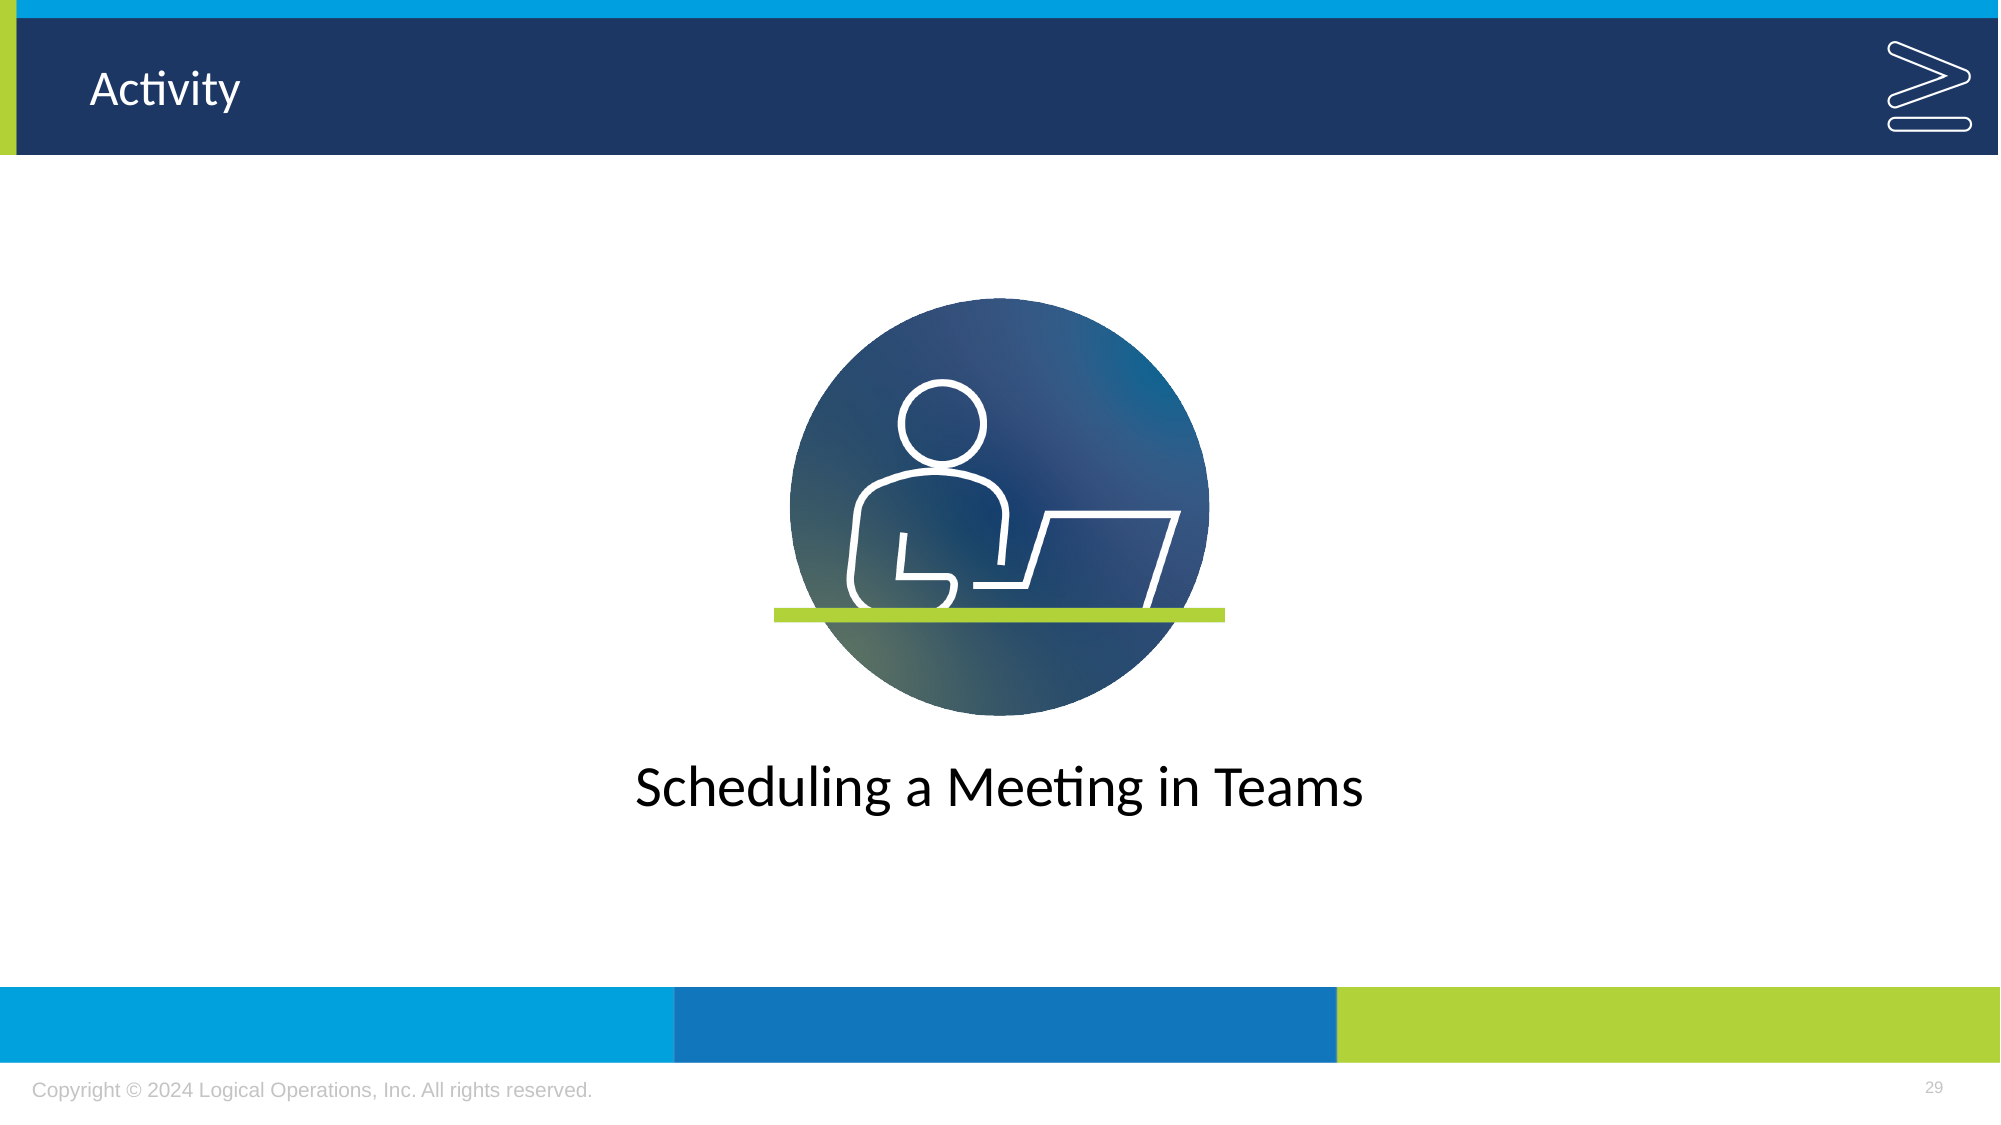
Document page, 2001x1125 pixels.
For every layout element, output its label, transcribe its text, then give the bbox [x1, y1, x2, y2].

picture [674, 987, 2000, 1063]
list Scheduling a Meeting in Teams [125, 740, 1875, 841]
slide_number 29 [1491, 1057, 1959, 1118]
picture [774, 298, 1225, 716]
picture [0, 0, 1998, 155]
